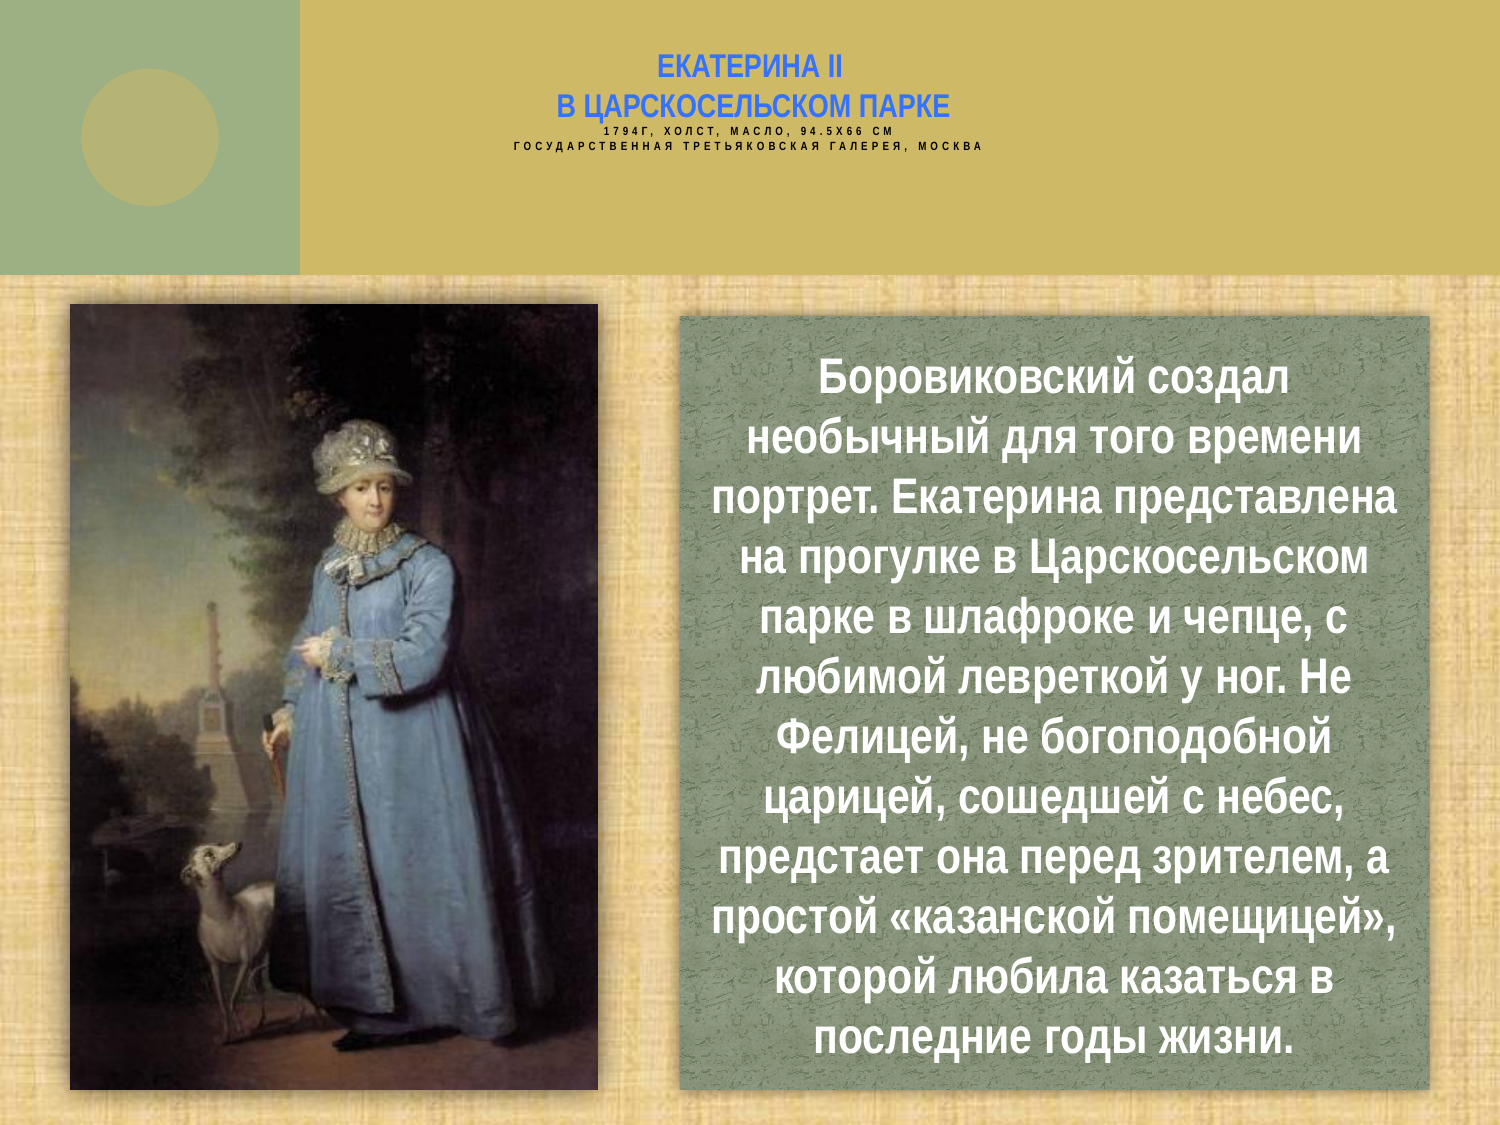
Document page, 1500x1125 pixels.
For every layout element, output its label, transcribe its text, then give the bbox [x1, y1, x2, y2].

picture [0, 275, 1500, 1125]
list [73, 307, 597, 1089]
text_box Боровиковский создал необычный для того времени портрет. Екатерина представлена на прогулке в Царскосельском парке в шлафроке и чепце, с любимой левреткой у ног. Не Фелицей, не богоподобной царицей, сошедшей с небес, предстает она перед зрителем, а простой «казанской помещицей», которой любила казаться в последние годы жизни. [679, 316, 1430, 1090]
title Екатерина II в Царскосельском парке 1794г, холст, масло, 94.5x66 см Государственная Третьяковская галерея, Москва [35, 37, 1465, 258]
